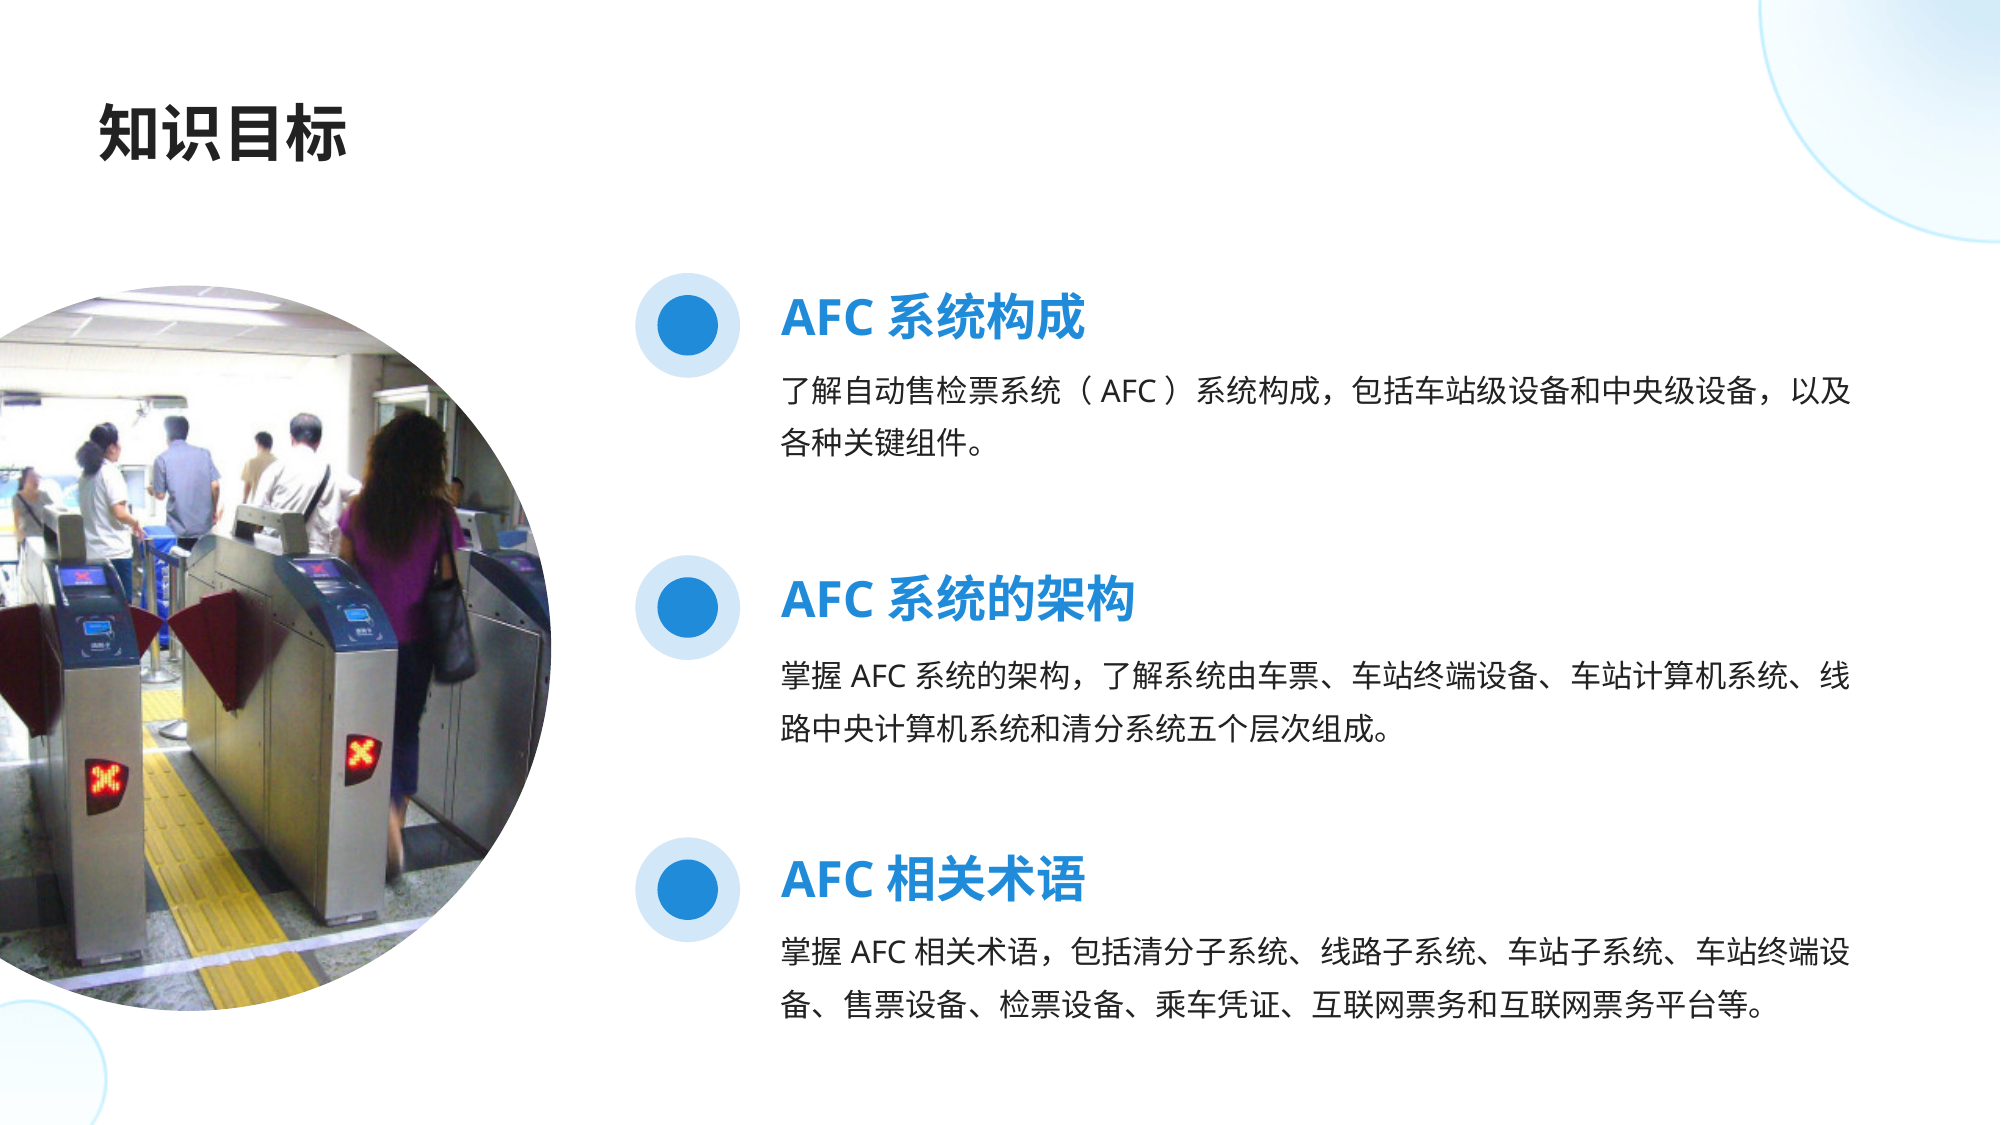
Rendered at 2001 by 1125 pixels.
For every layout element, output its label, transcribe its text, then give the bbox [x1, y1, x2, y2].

text_box 了解自动售检票系统（AFC）系统构成，包括车站级设备和中央级设备，以及各种关键组件。 [760, 335, 1891, 497]
text_box 掌握AFC相关术语，包括清分子系统、线路子系统、车站子系统、车站终端设备、售票设备、检票设备、乘车凭证、互联网票务和互联网票务平台等。 [760, 897, 1891, 1059]
text_box 知识目标 [78, 43, 1922, 189]
picture [0, 0, 2001, 1125]
text_box [657, 577, 718, 638]
text_box [635, 837, 741, 943]
text_box [635, 273, 741, 378]
text_box [635, 555, 741, 660]
text_box [657, 859, 718, 920]
text_box AFC相关术语 [760, 807, 1891, 897]
text_box AFC系统构成 [760, 240, 1891, 335]
text_box [657, 295, 718, 356]
text_box 掌握AFC系统的架构，了解系统由车票、车站终端设备、车站计算机系统、线路中央计算机系统和清分系统五个层次组成。 [760, 621, 1891, 783]
text_box AFC系统的架构 [760, 521, 1891, 621]
